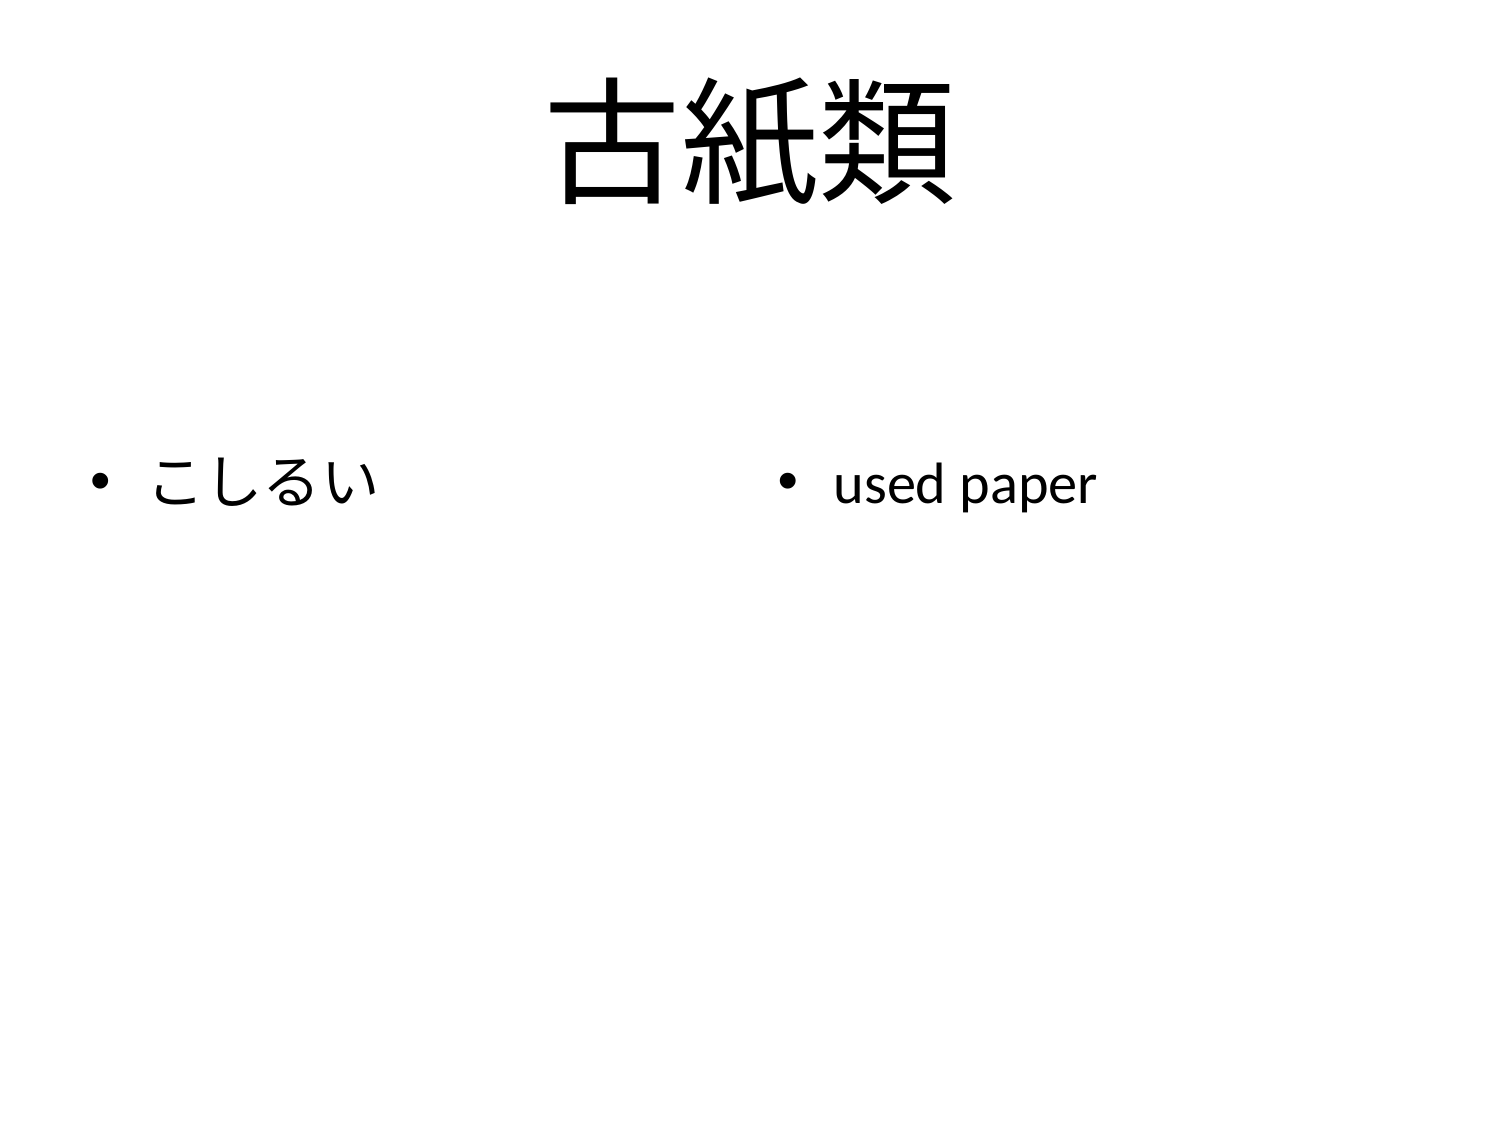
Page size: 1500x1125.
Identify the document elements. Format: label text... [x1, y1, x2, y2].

title 古紙類 [74, 44, 1426, 233]
list こしるい [74, 437, 738, 1006]
list used paper [762, 437, 1426, 1006]
